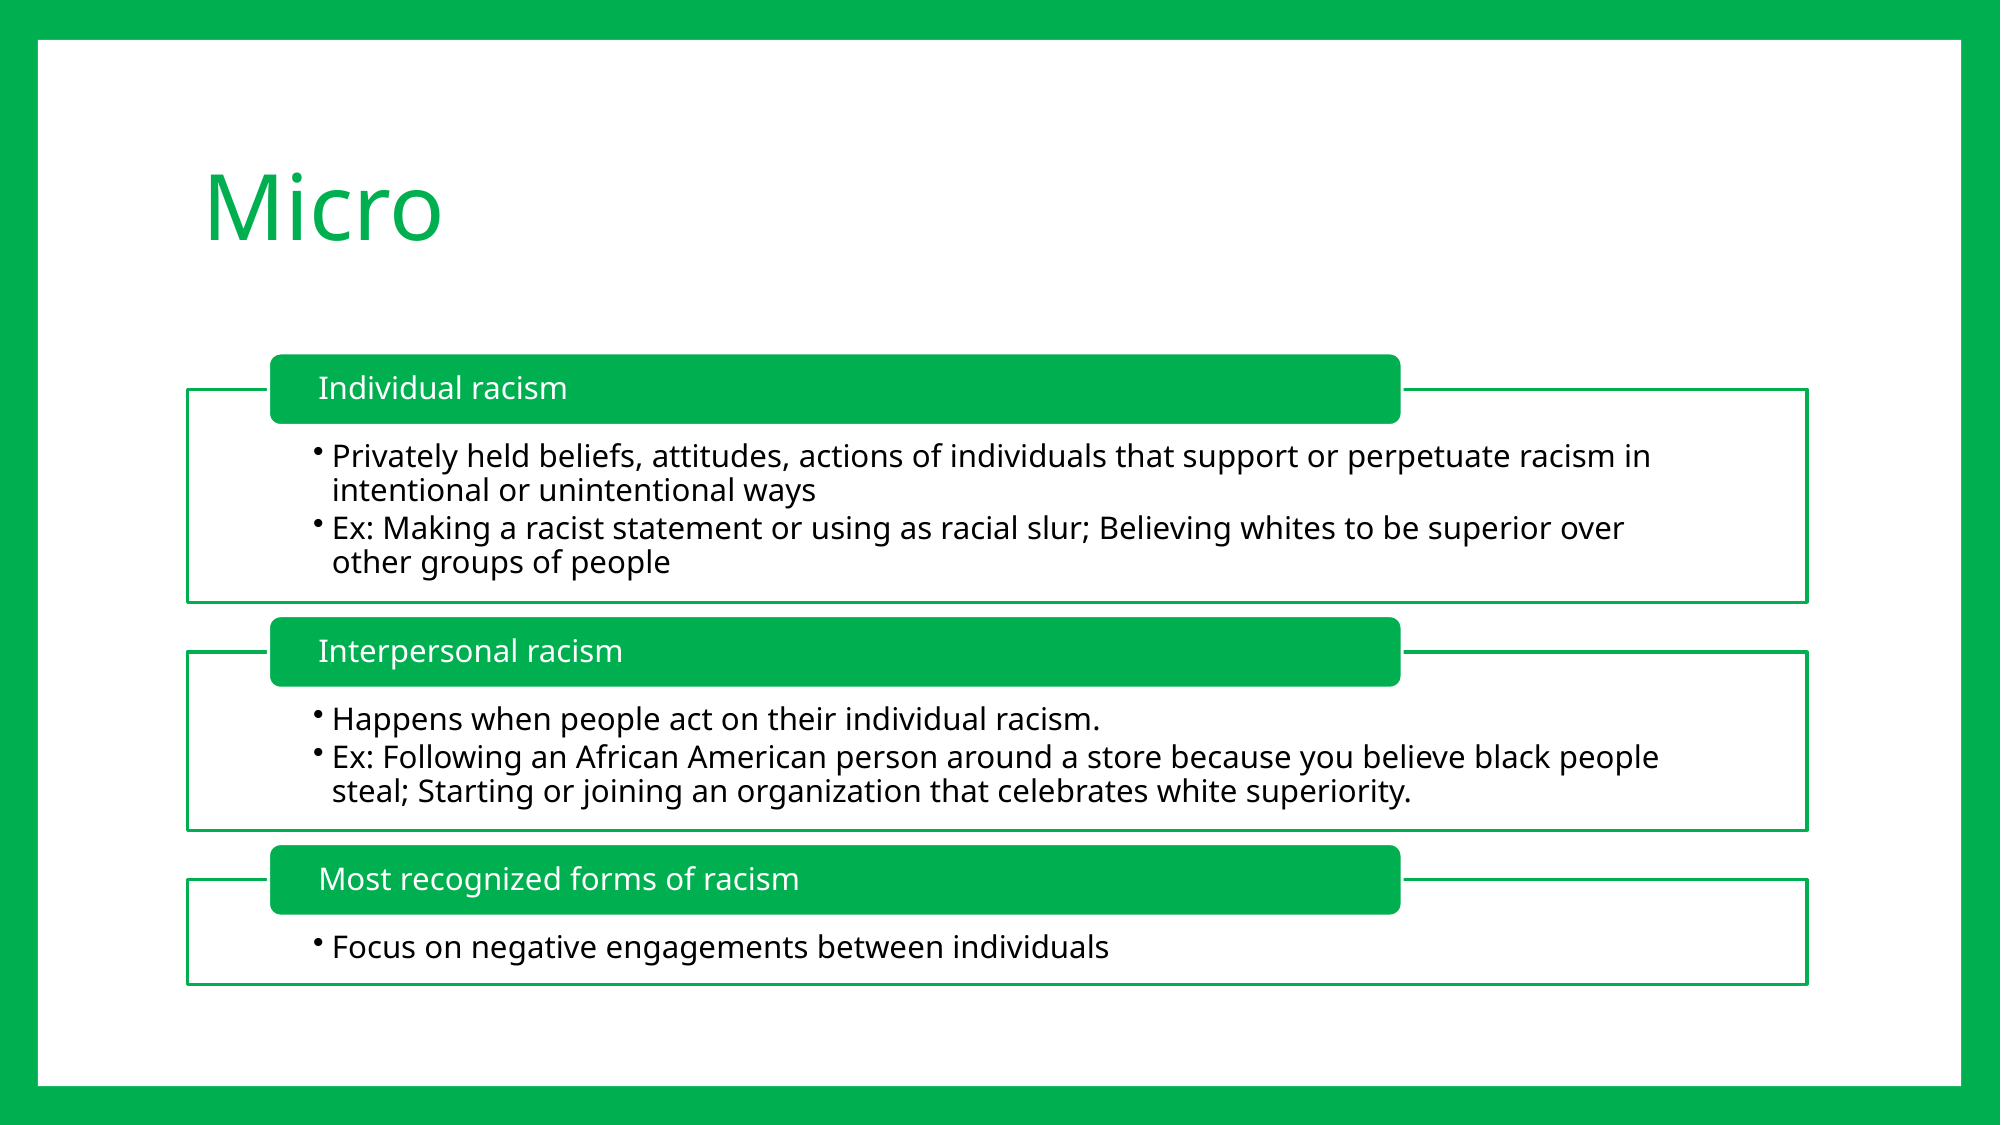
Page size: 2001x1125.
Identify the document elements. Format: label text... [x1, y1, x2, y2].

title Micro [187, 99, 1808, 323]
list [187, 337, 1808, 1001]
